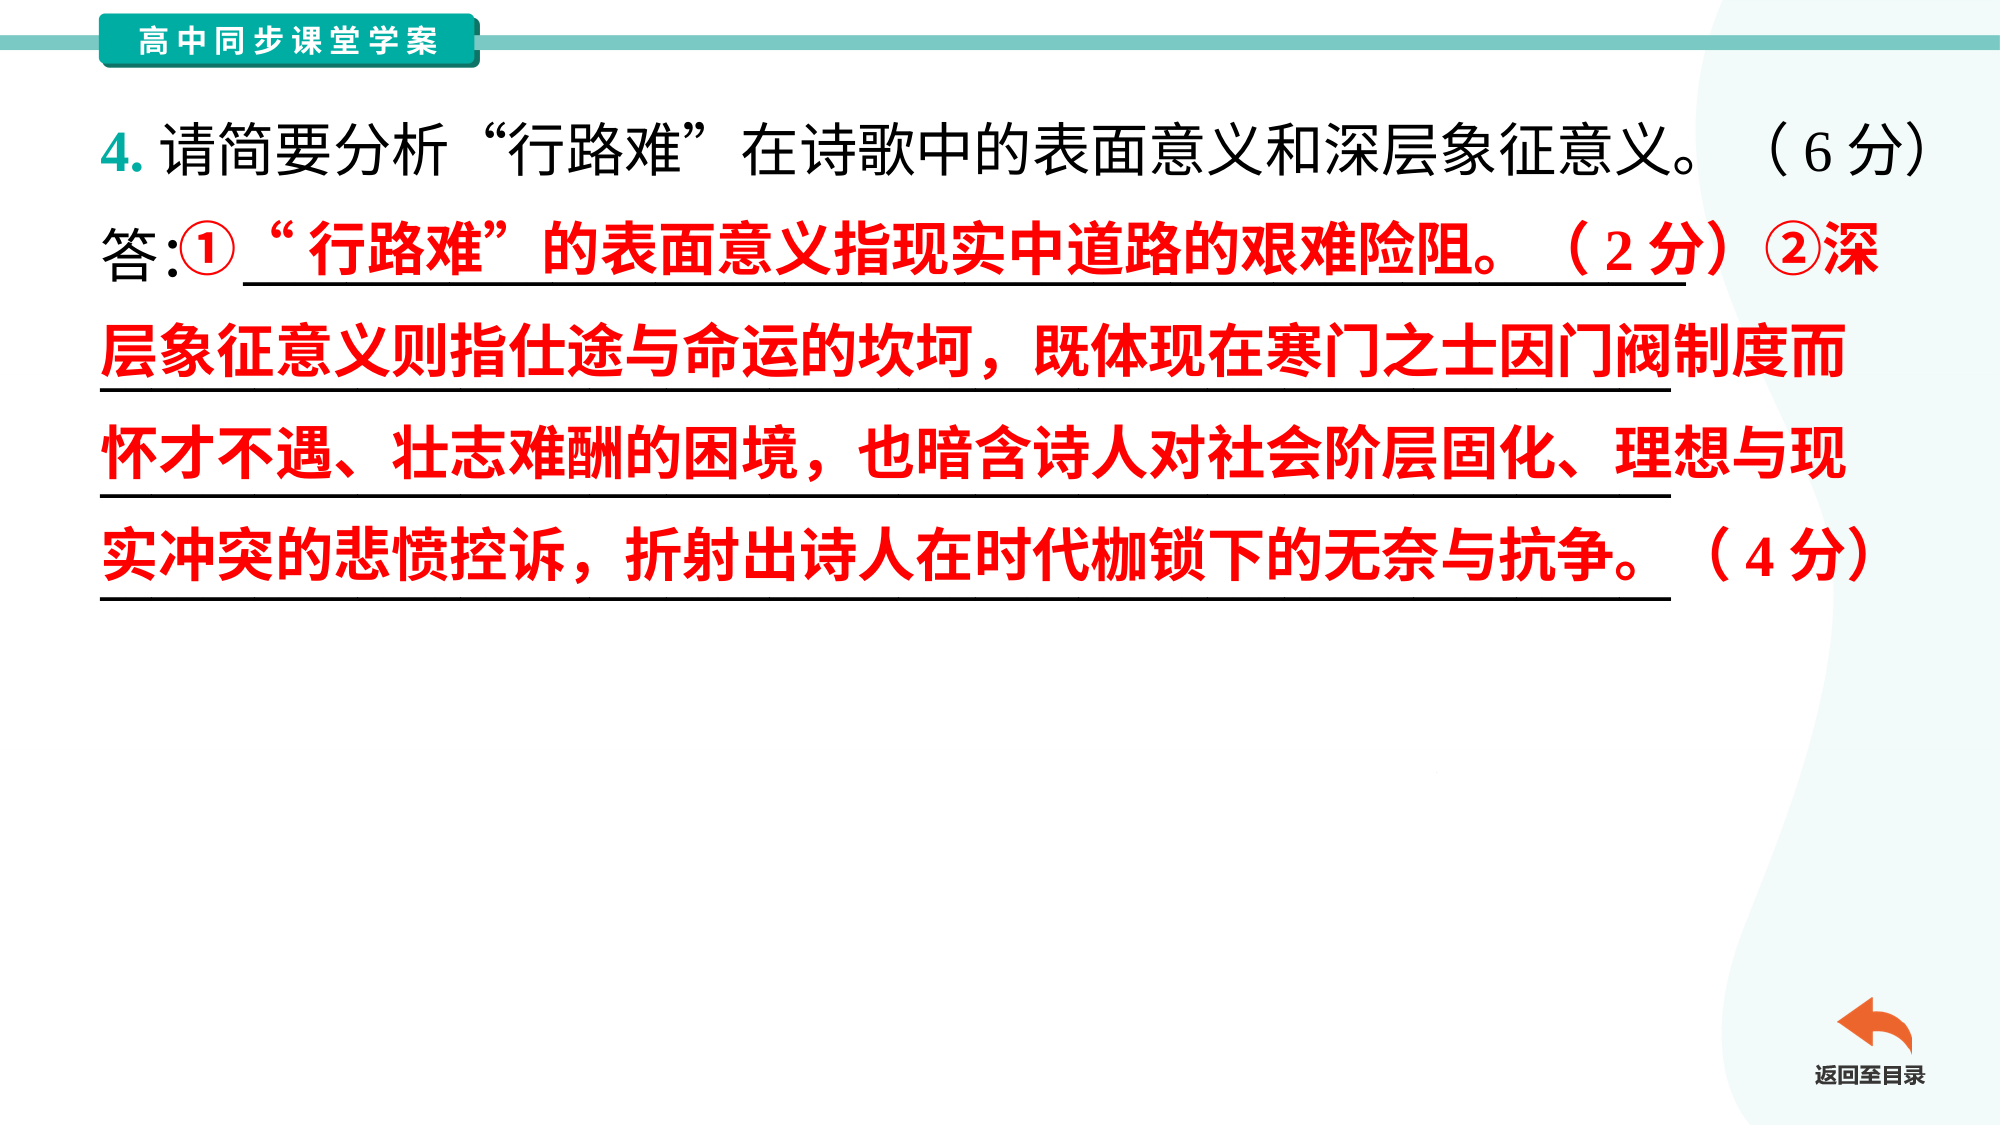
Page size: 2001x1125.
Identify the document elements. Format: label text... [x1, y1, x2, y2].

text_box ①“行路难”的表面意义指现实中道路的艰难险阻。（2分）②深 层象征意义则指仕途与命运的坎坷，既体现在寒门之士因门阀制度而 怀才不遇、壮志难酬的困境，也暗含诗人对社会阶层固化、理想与现 实冲突的悲愤控诉，折射出诗人在时代枷锁下的无奈与抗争。（4分） [100, 179, 1899, 577]
text_box 4.请简要分析“行路难”在诗歌中的表面意义和深层象征意义。（6分） 答： ________________________________________________________ _____________________________________________________________ _____________________________________________________________ _____________________________________________________________ [100, 76, 1899, 179]
picture [0, 0, 2000, 1125]
text_box 4.请简要分析“行路难”在诗歌中的表面意义和深层象征意义。（6分） 答： ________________________________________________________ _____________________________________________________________ _____________________________________________________________ _____________________________________________________________ [100, 577, 1899, 589]
